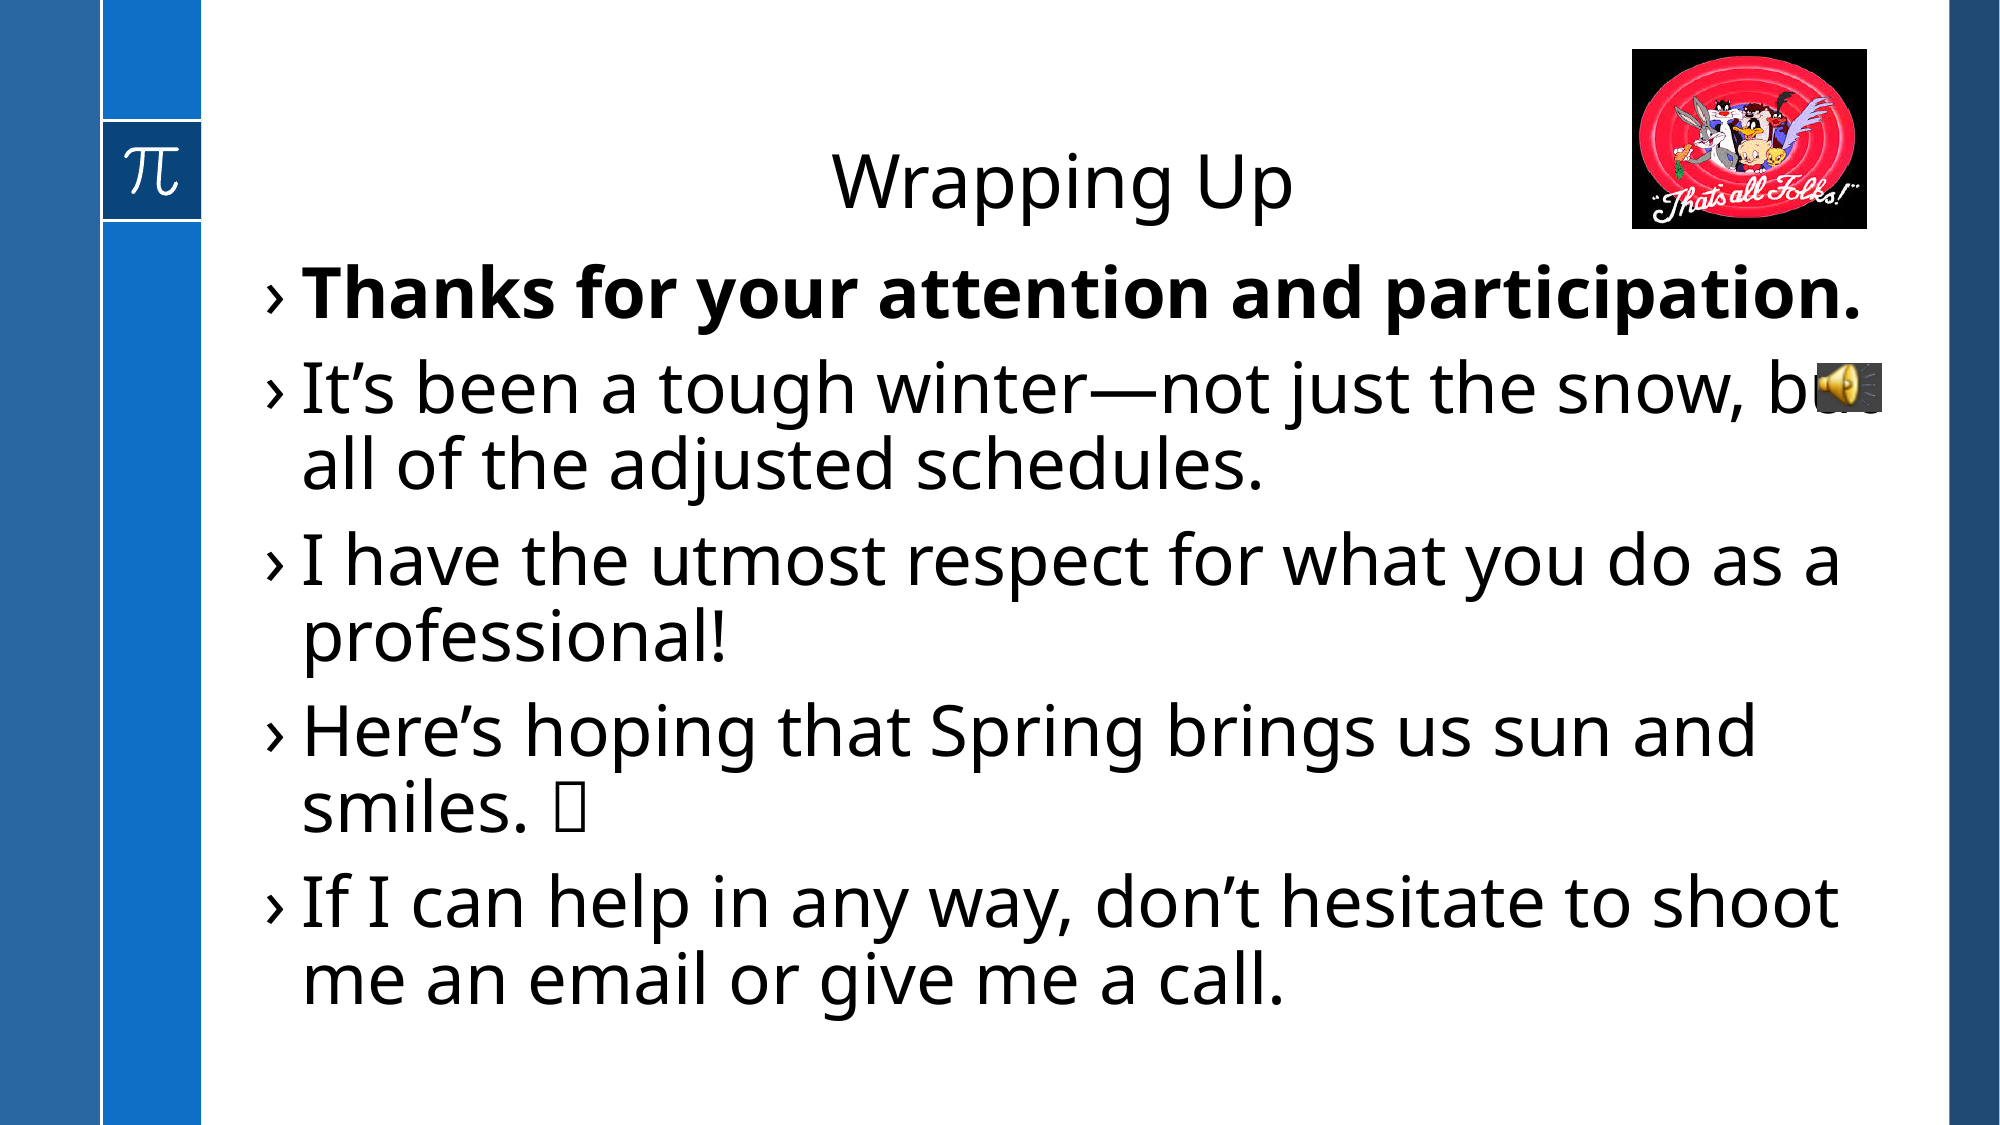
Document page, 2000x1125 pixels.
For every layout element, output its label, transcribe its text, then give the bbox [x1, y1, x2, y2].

list Thanks for your attention and participation. It’s been a tough winter—not just the snow, but all of the adjusted schedules. I have the utmost respect for what you do as a professional! Here’s hoping that Spring brings us sun and smiles.  If I can help in any way, don’t hesitate to shoot me an email or give me a call. [249, 249, 1933, 1050]
title Wrapping Up [261, 29, 1867, 233]
picture [1816, 362, 1883, 413]
picture [1632, 49, 1867, 229]
